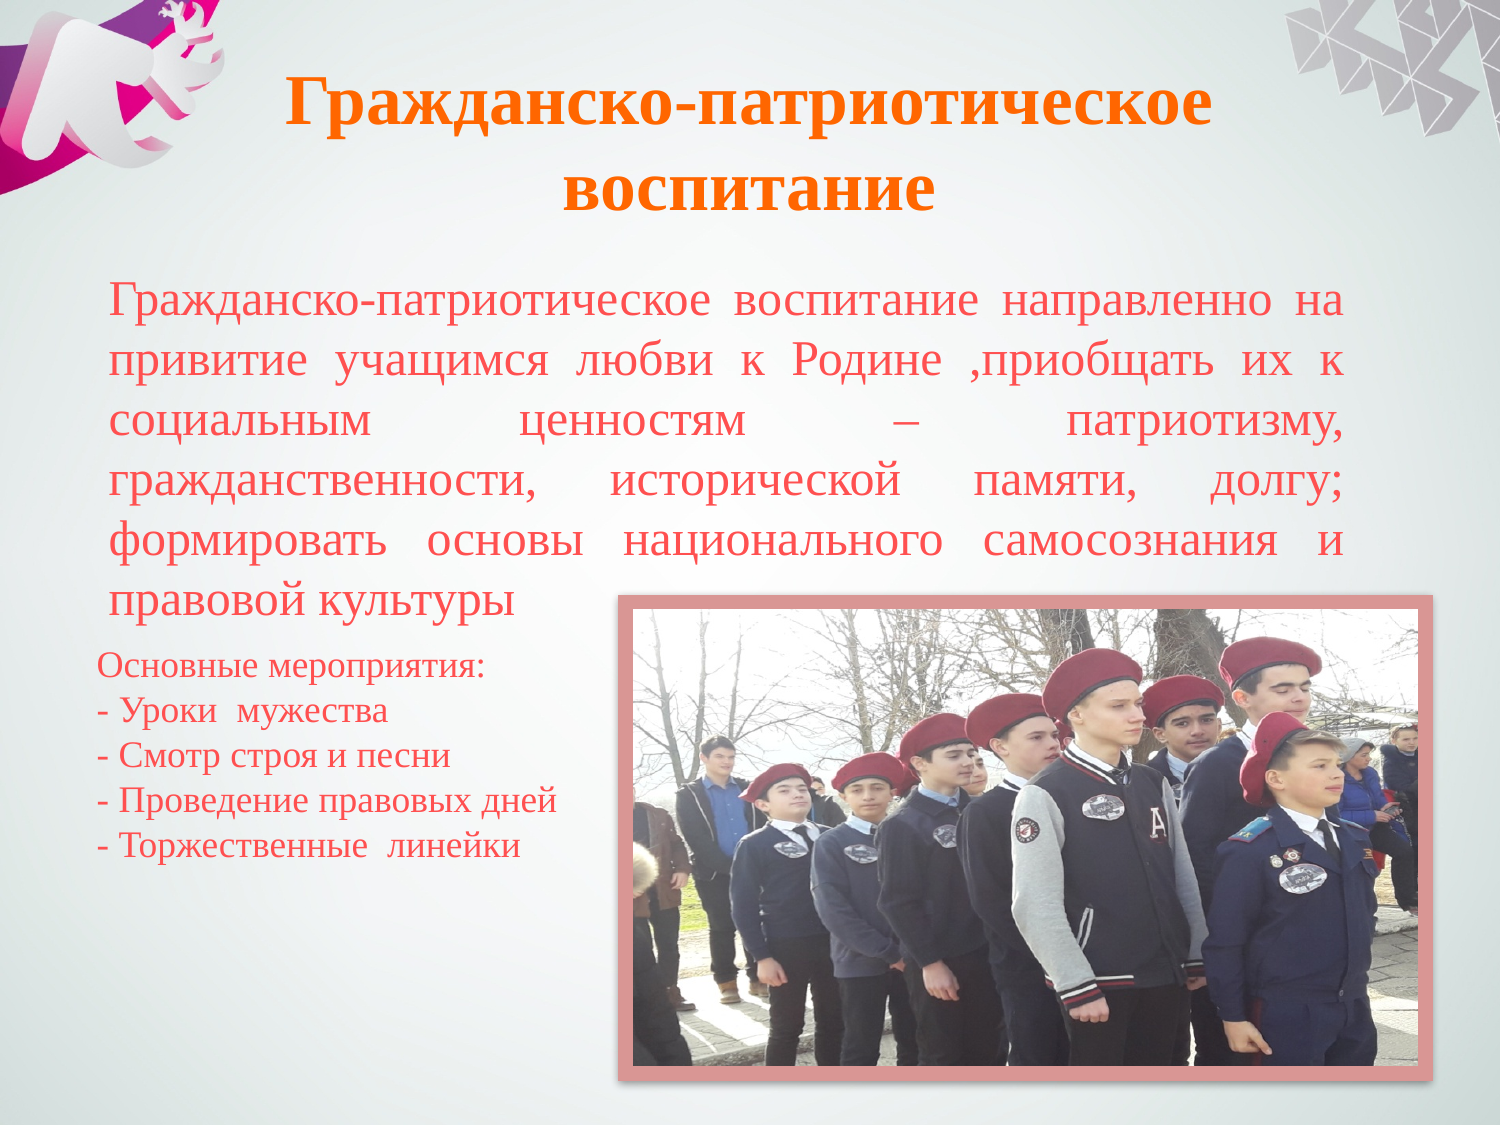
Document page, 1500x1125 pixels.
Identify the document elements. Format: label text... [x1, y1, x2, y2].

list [632, 609, 1419, 1067]
text_box Гражданско-патриотическое воспитание направленно на привитие учащимся любви к Родине ,приобщать их к социальным ценностям – патриотизму, гражданственности, исторической памяти, долгу; формировать основы национального самосознания и правовой культуры [93, 257, 1360, 632]
title Гражданско-патриотическое воспитание [75, 45, 1425, 233]
picture [0, 0, 1500, 1125]
text_box Основные мероприятия: - Уроки мужества - Смотр строя и песни - Проведение правовых дней - Торжественные линейки [81, 632, 627, 873]
